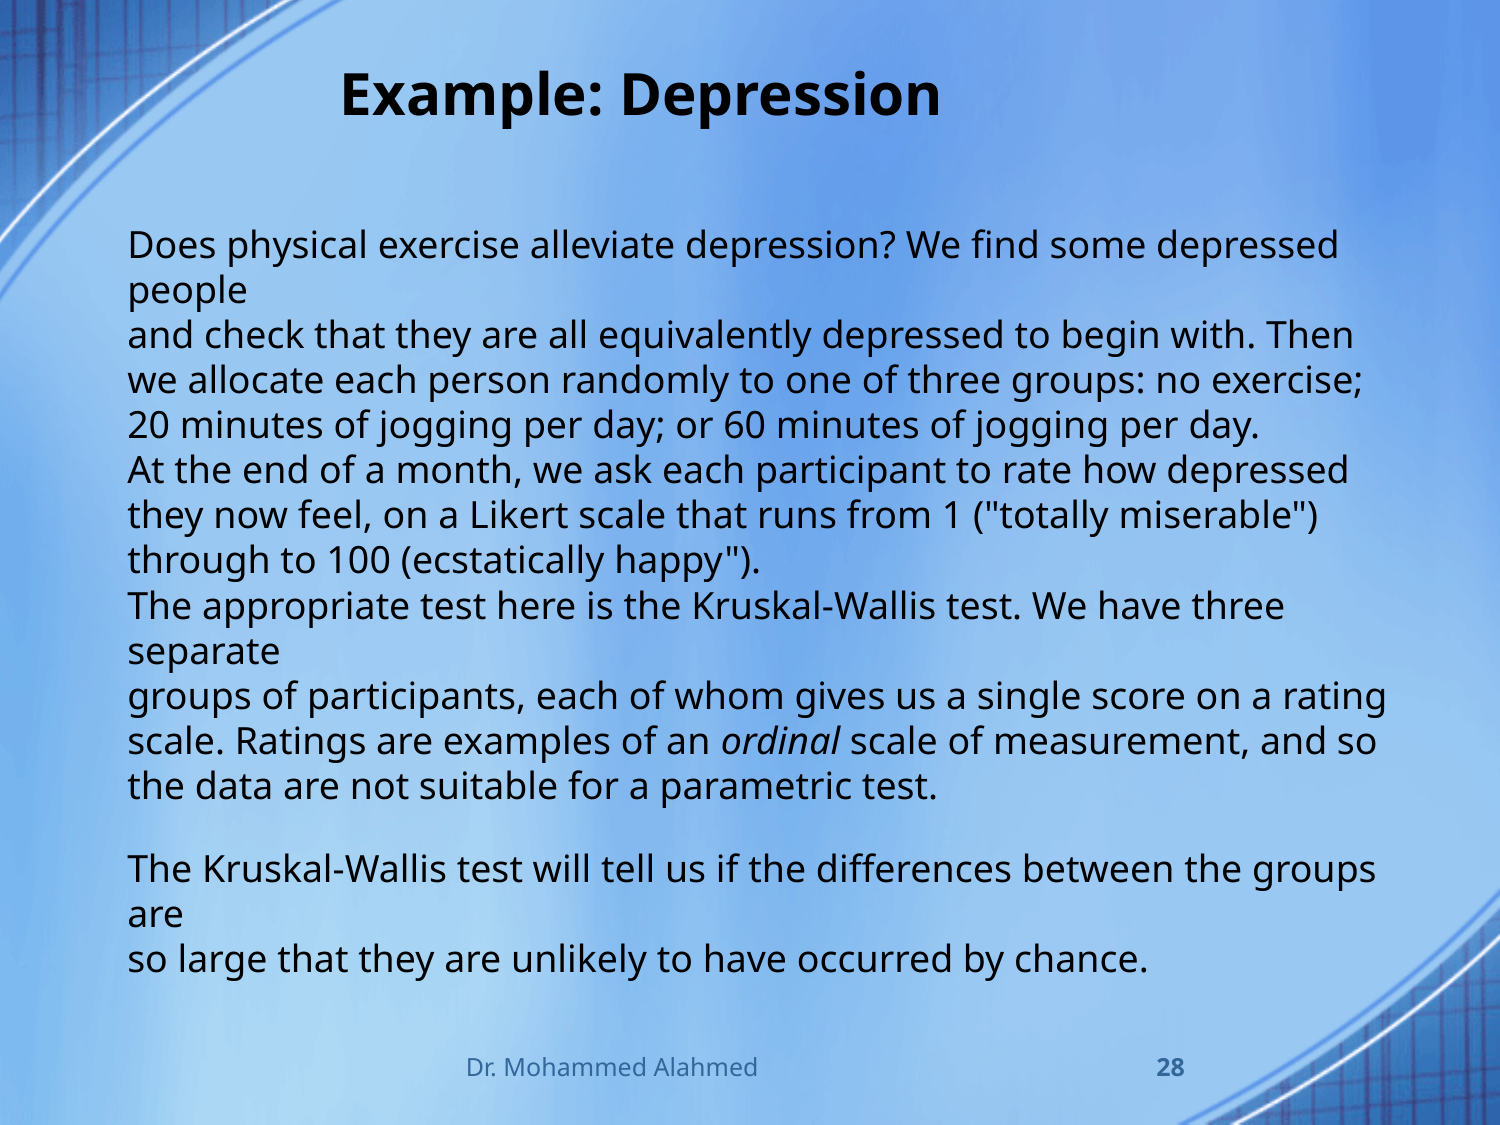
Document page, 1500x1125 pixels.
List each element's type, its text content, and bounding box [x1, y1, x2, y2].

picture [0, 0, 1500, 1125]
text_box Does physical exercise alleviate depression? We find some depressed people and check that they are all equivalently depressed to begin with. Then we allocate each person randomly to one of three groups: no exercise; 20 minutes of jogging per day; or 60 minutes of jogging per day. At the end of a month, we ask each participant to rate how depressed they now feel, on a Likert scale that runs from 1 ("totally miserable") through to 100 (ecstatically happy"). [112, 214, 1425, 574]
text_box Example: Depression [324, 50, 1113, 135]
text_box The Kruskal-Wallis test will tell us if the differences between the groups are so large that they are unlikely to have occurred by chance. [112, 837, 1425, 988]
footer Dr. Mohammed Alahmed [374, 1037, 851, 1100]
slide_number 28 [887, 1037, 1201, 1100]
text_box The appropriate test here is the Kruskal-Wallis test. We have three separate groups of participants, each of whom gives us a single score on a rating scale. Ratings are examples of an ordinal scale of measurement, and so the data are not suitable for a parametric test. [112, 574, 1425, 815]
